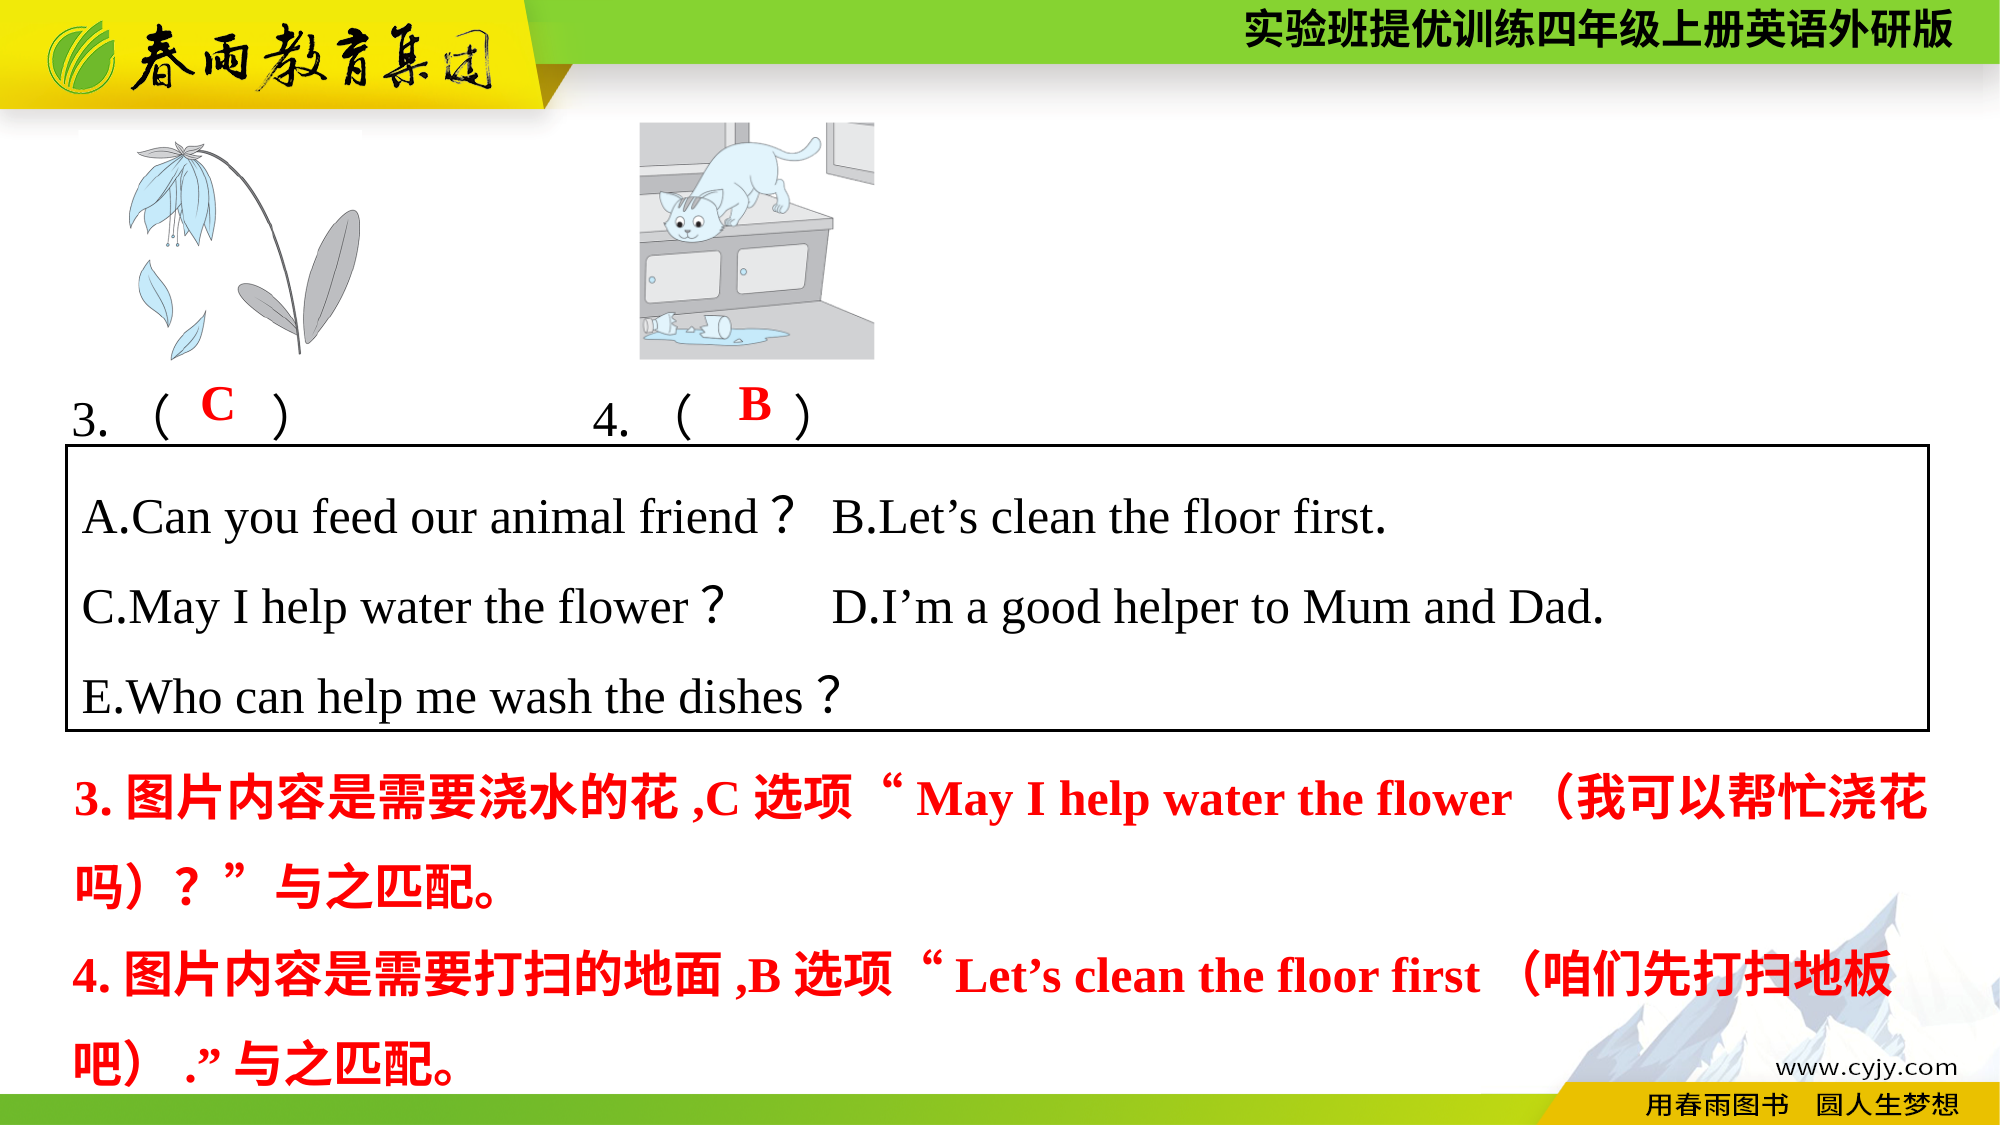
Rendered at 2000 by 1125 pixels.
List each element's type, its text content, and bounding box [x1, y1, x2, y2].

text_box 4.图片内容是需要打扫的地面,B选项“Let’s clean the floor first（咱们先打扫地板 吧）.”与之匹配。 [57, 905, 1942, 1100]
list 3.（ ） 4.（ ） [56, 348, 1941, 455]
text_box 3.图片内容是需要浇水的花,C选项“May I help water the flower（我可以帮忙浇花吗）？”与之匹配。 [59, 728, 1944, 924]
text_box B [723, 373, 787, 438]
text_box A.Can you feed our animal friend？ B.Let’s clean the floor first. C.May I help water the flower？ D.I’m a good helper to Mum and Dad. E.Who can help me wash the dishes？ [66, 445, 1929, 728]
text_box C [185, 374, 264, 438]
picture [0, 0, 2000, 1125]
